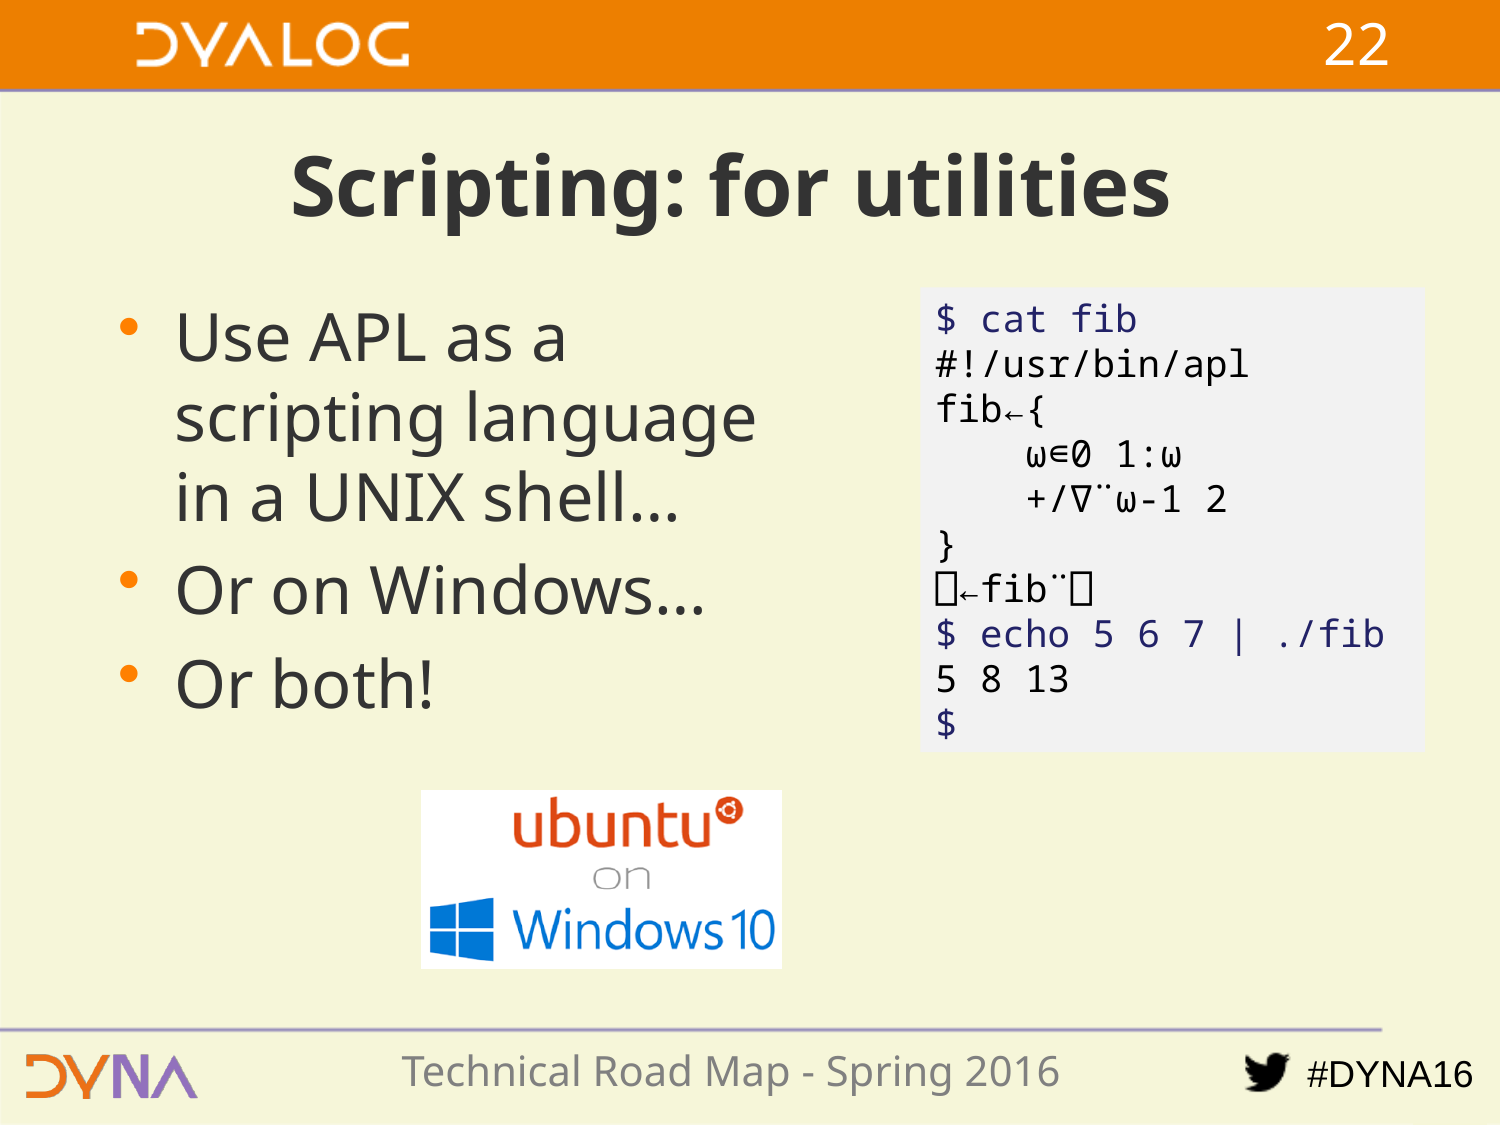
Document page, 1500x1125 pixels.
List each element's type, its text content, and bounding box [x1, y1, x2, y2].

text_box $ cat fib #!/usr/bin/apl fib←{ ⍵∊0 1:⍵ +/∇¨⍵-1 2 } ⎕←fib¨⎕ $ echo 5 6 7 | ./fib 5 8 13 $ [920, 287, 1425, 753]
title Scripting: for utilities [93, 125, 1369, 313]
picture [0, 0, 1500, 1125]
footer Technical Road Map - Spring 2016 [249, 1037, 1213, 1113]
slide_number 21 [1299, 0, 1406, 75]
list Use APL as a scripting language in a UNIX shell… Or on Windows… Or both! [103, 287, 775, 901]
